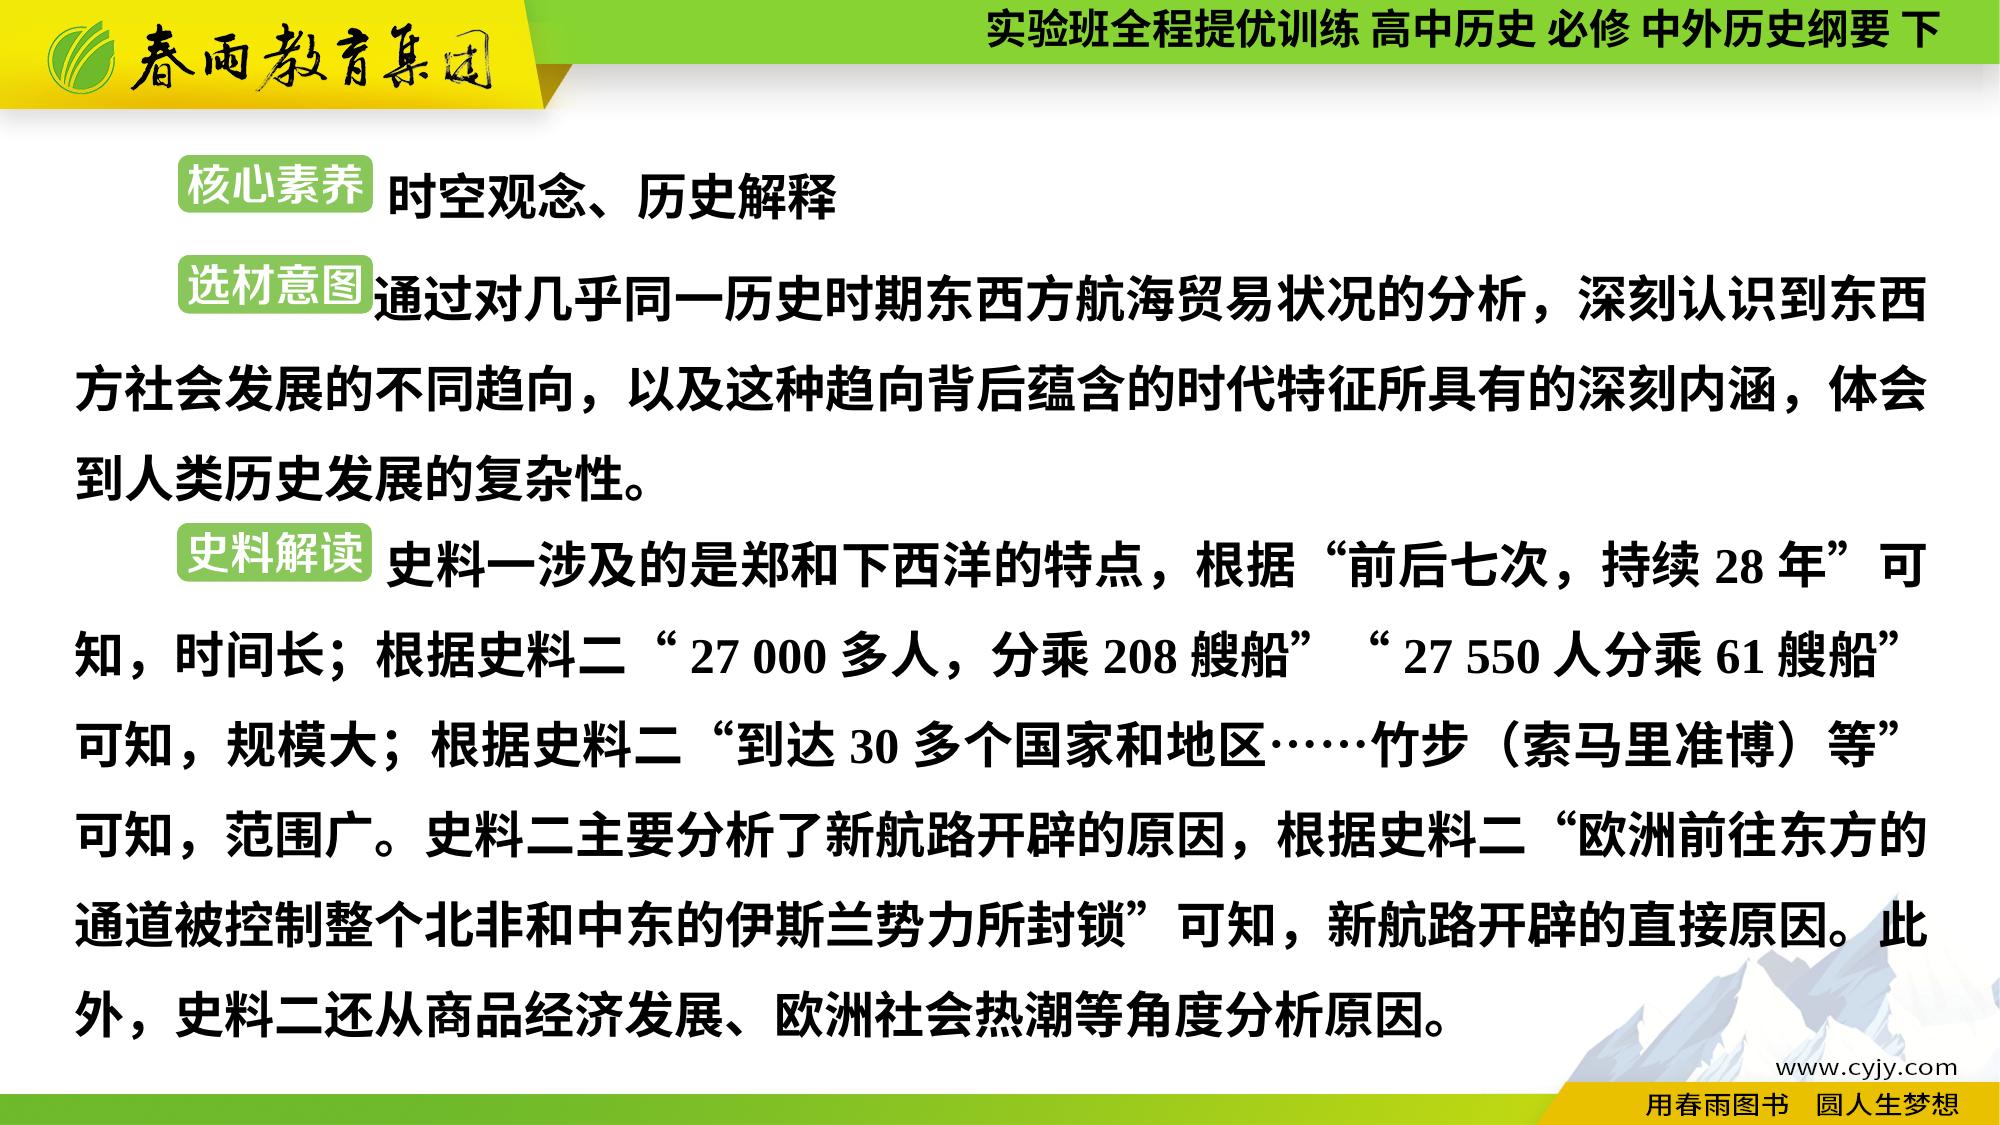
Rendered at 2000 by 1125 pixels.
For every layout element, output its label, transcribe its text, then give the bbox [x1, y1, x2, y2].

list 时空观念、历史解释 [372, 128, 1944, 223]
text_box 史料一涉及的是郑和下西洋的特点，根据“前后七次，持续28年”可知，时间长；根据史料二“27 000多人，分乘208艘船”“27 550人分乘61艘船”可知，规模大；根据史料二“到达30多个国家和地区……竹步（索马里准博）等”可知，范围广。史料二主要分析了新航路开辟的原因，根据史料二“欧洲前往东方的通道被控制整个北非和中东的伊斯兰势力所封锁”可知，新航路开辟的直接原因。此外，史料二还从商品经济发展、欧洲社会热潮等角度分析原因。 [59, 495, 1944, 1051]
text_box 通过对几乎同一历史时期东西方航海贸易状况的分析，深刻认识到东西方社会发展的不同趋向，以及这种趋向背后蕴含的时代特征所具有的深刻内涵，体会到人类历史发展的复杂性。 [59, 229, 1944, 495]
picture [0, 0, 2000, 1125]
